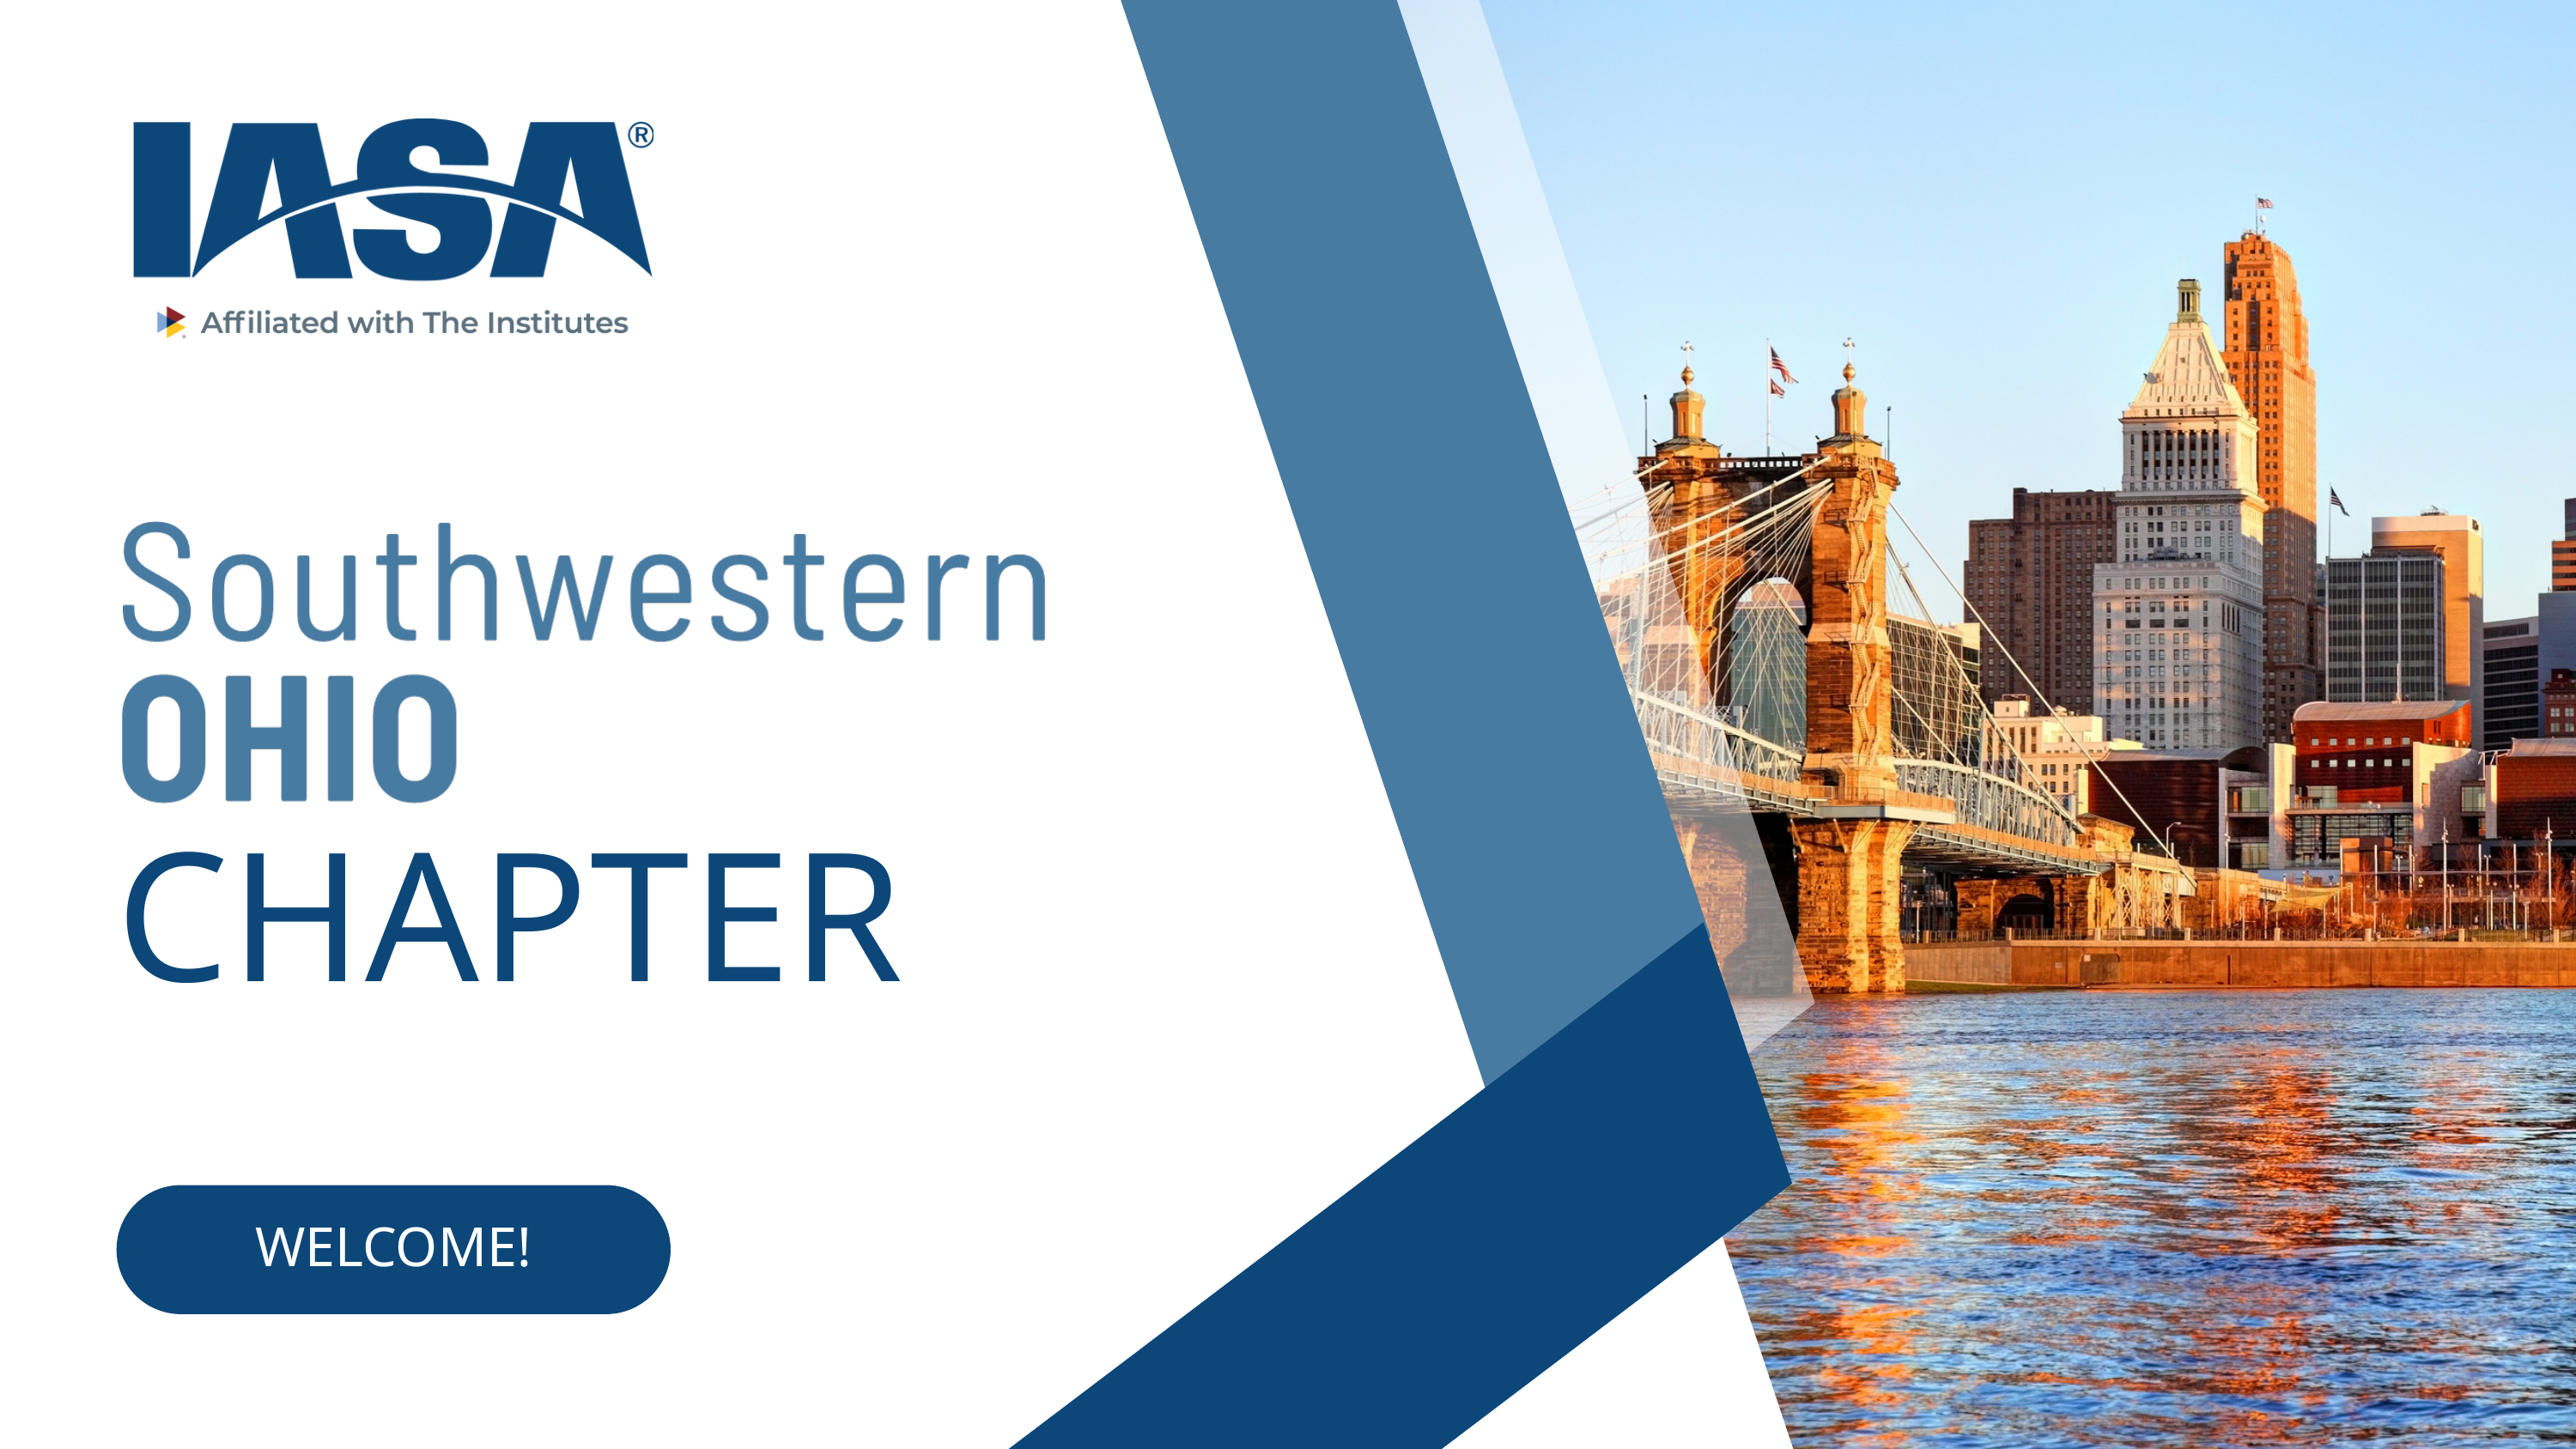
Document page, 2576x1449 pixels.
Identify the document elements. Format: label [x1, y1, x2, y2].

text_box [1933, 0, 2576, 1449]
picture [6, 421, 1423, 945]
text_box [116, 1185, 671, 1315]
text_box [823, 361, 2025, 624]
text_box [0, 0, 1927, 1449]
text_box [704, 1258, 1905, 1449]
text_box [1933, 371, 2160, 659]
